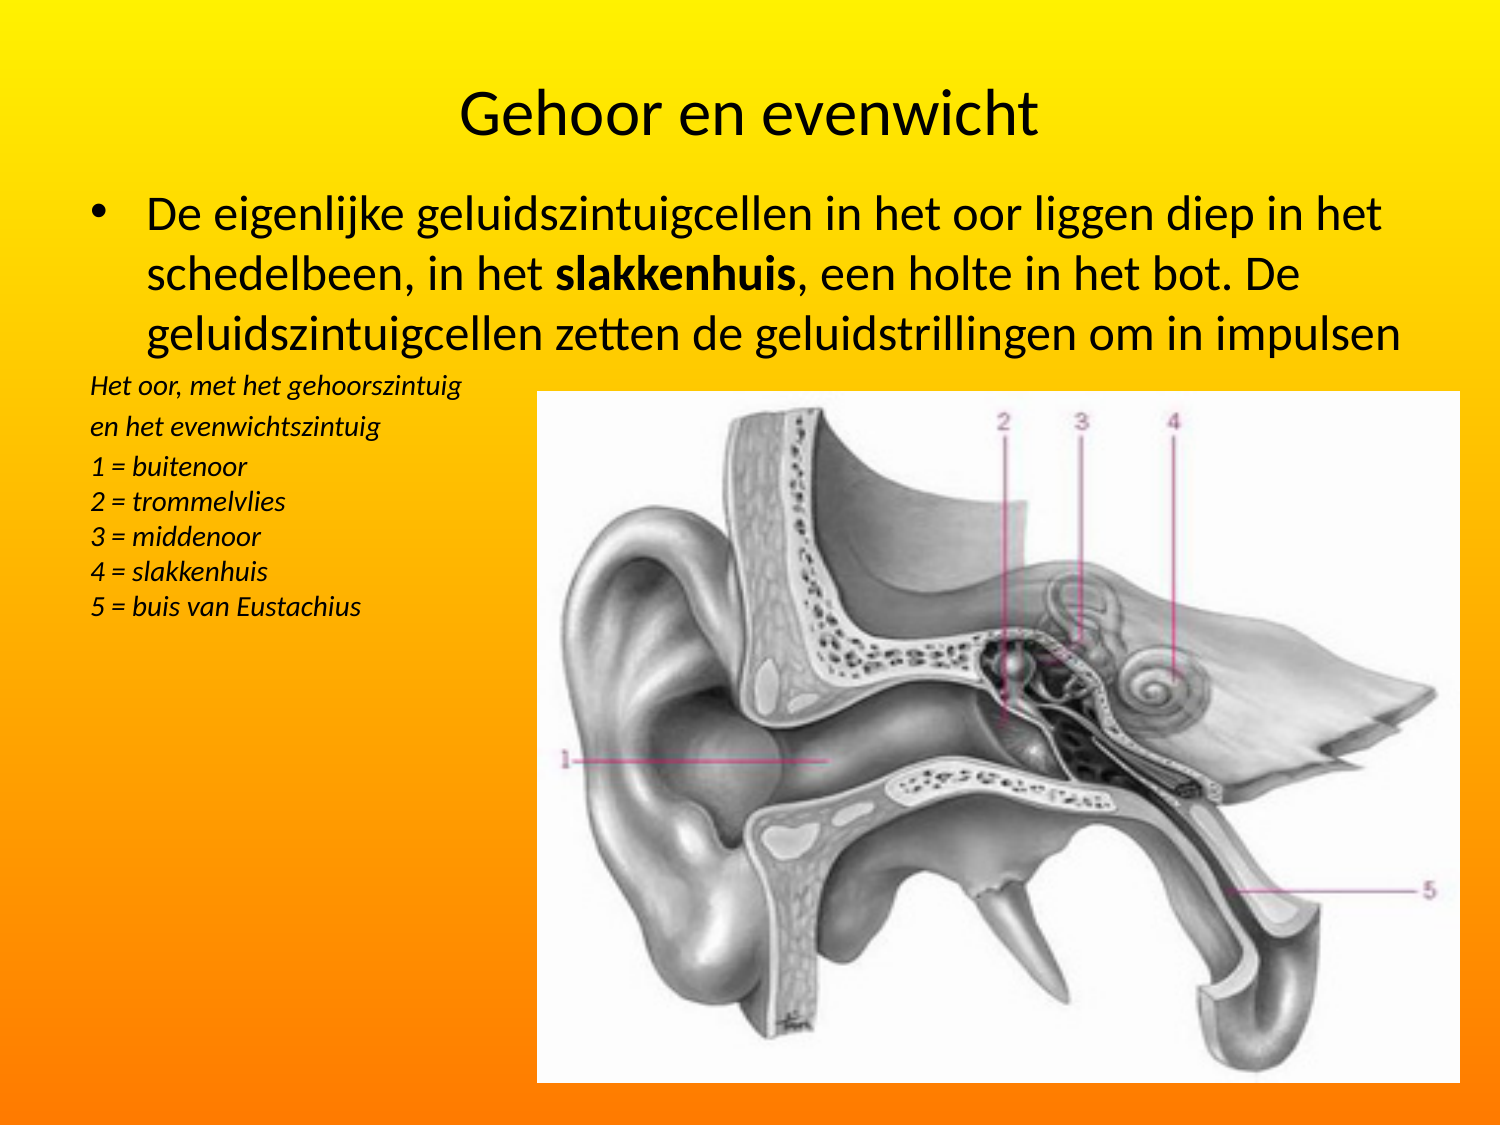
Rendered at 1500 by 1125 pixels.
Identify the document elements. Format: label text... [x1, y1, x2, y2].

picture [537, 390, 1460, 1083]
list De eigenlijke geluidszintuigcellen in het oor liggen diep in het schedelbeen, in het slakkenhuis, een holte in het bot. De geluidszintuigcellen zetten de geluidstrillingen om in impulsen Het oor, met het gehoorszintuig en het evenwichtszintuig 1 = buitenoor 2 = trommelvlies 3 = middenoor 4 = slakkenhuis 5 = buis van Eustachius [75, 172, 1425, 1083]
title Gehoor en evenwicht [75, 45, 1425, 172]
